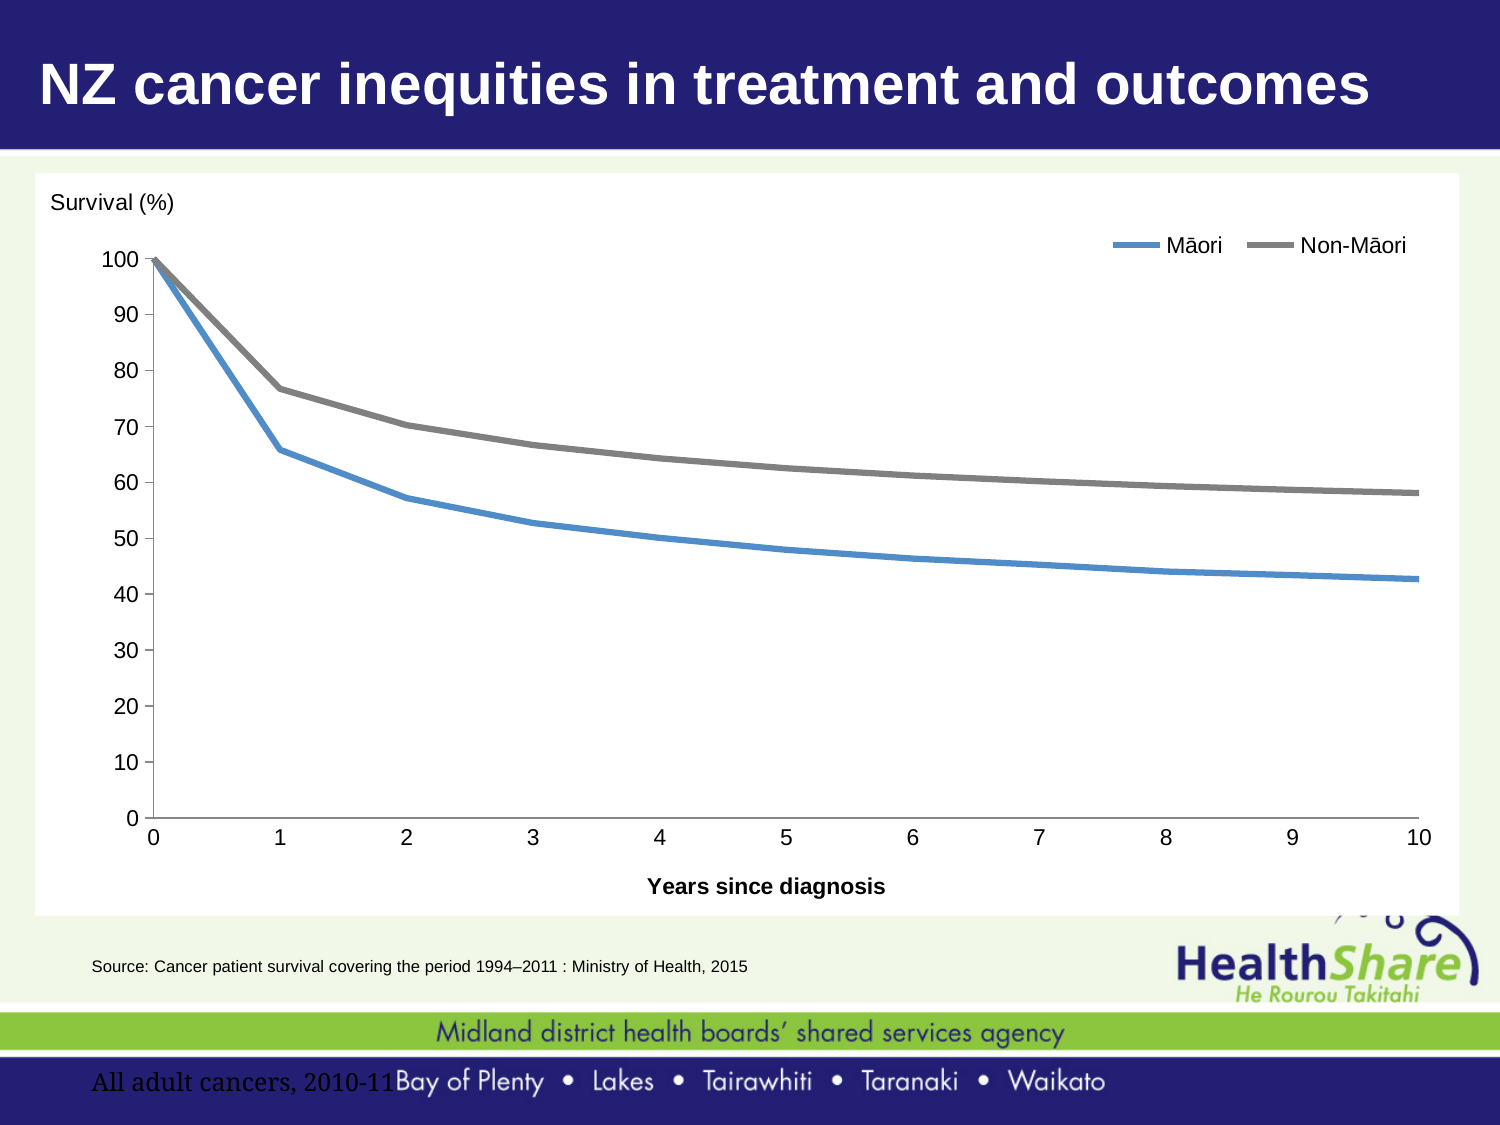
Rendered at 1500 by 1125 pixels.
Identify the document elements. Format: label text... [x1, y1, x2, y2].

title NZ cancer inequities in treatment and outcomes [24, 24, 1475, 138]
footer Source: Cancer patient survival covering the period 1994–2011 : Ministry of Health, 2015 [76, 948, 990, 1004]
chart [34, 172, 1460, 916]
text_box All adult cancers, 2010-11 [76, 1058, 597, 1106]
picture [0, 0, 1500, 1125]
